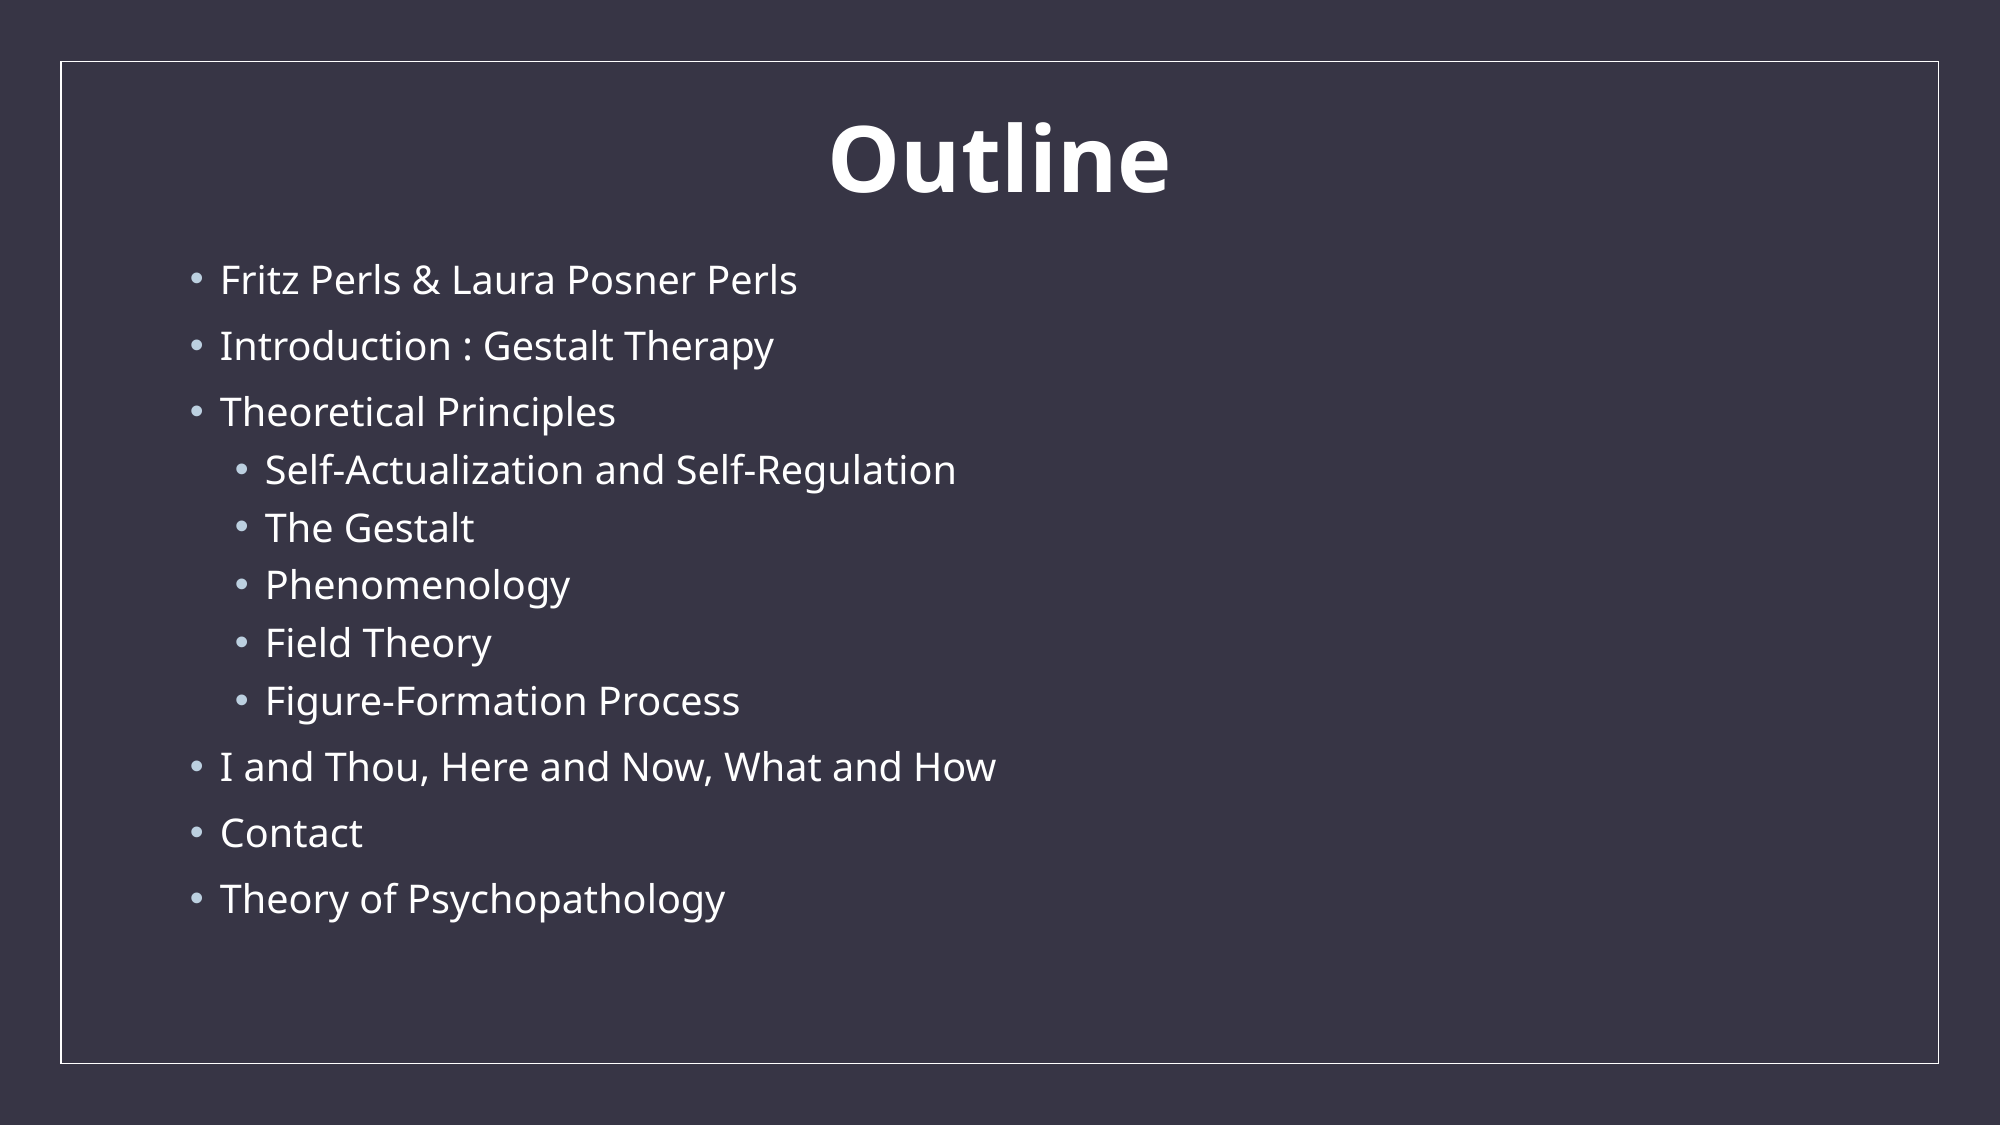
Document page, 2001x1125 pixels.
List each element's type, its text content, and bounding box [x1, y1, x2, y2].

title Outline [174, 105, 1825, 220]
list Fritz Perls & Laura Posner Perls Introduction : Gestalt Therapy Theoretical Principles Self-Actualization and Self-Regulation The Gestalt Phenomenology Field Theory Figure-Formation Process I and Thou, Here and Now, What and How Contact Theory of Psychopathology [174, 247, 1825, 1040]
